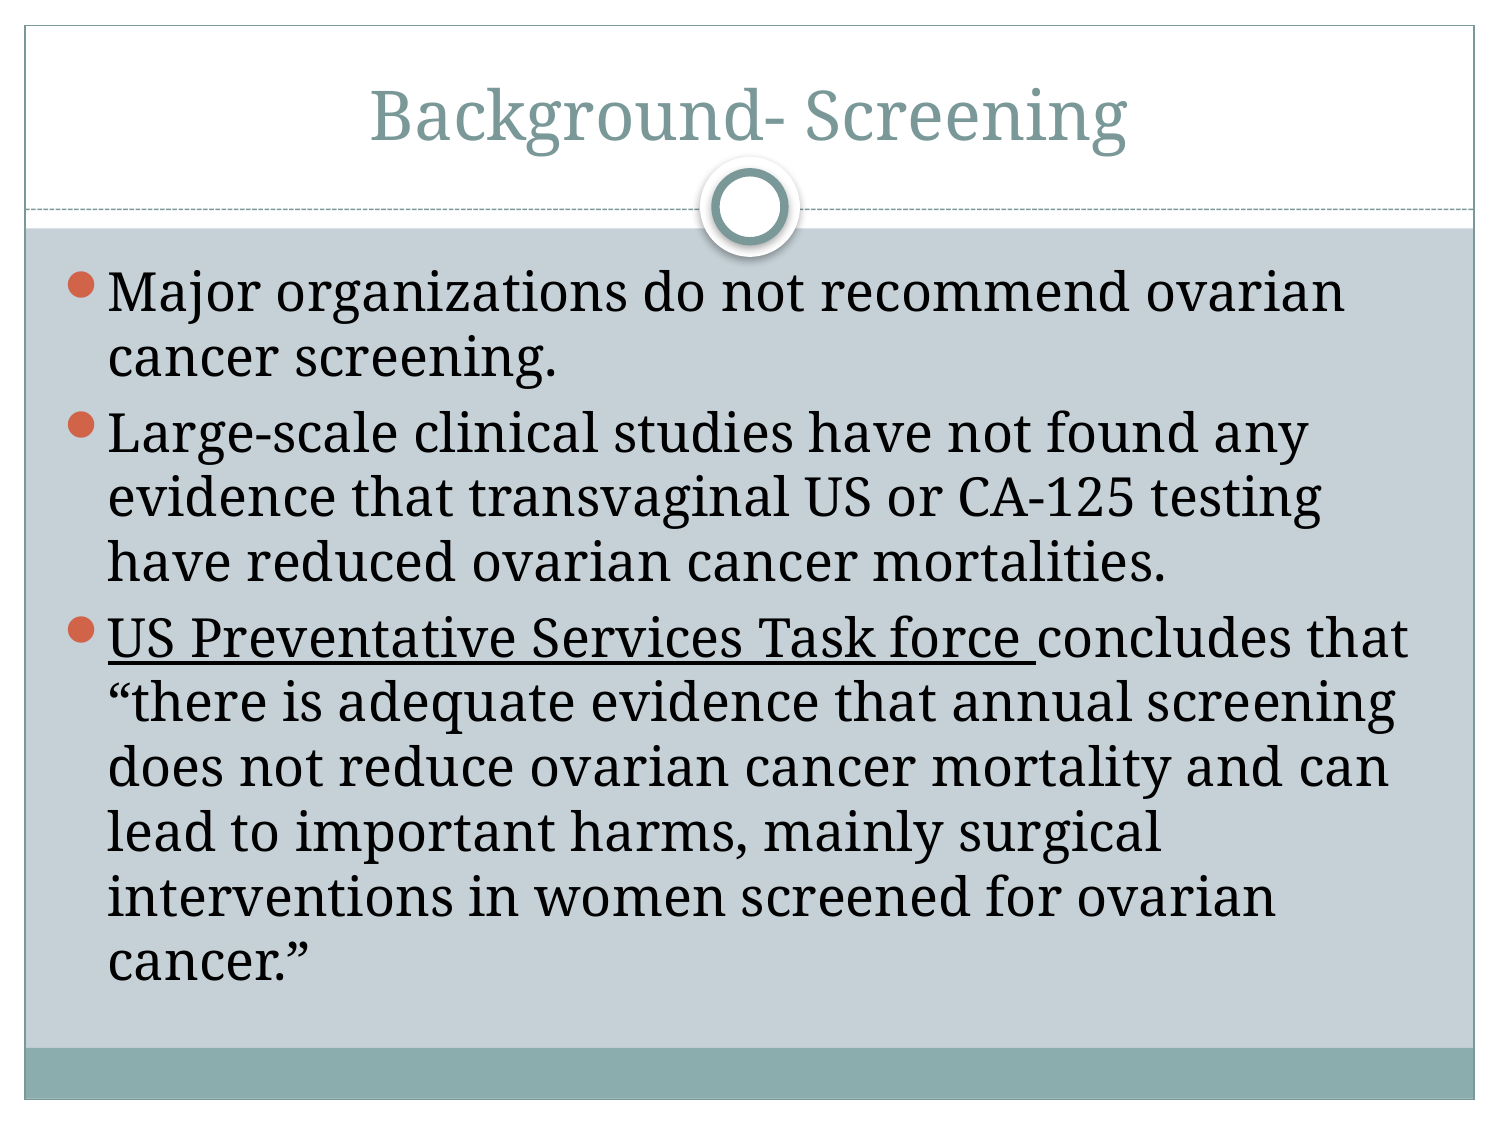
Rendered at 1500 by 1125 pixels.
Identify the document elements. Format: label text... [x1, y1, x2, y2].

list Major organizations do not recommend ovarian cancer screening. Large-scale clinical studies have not found any evidence that transvaginal US or CA-125 testing have reduced ovarian cancer mortalities. US Preventative Services Task force concludes that “there is adequate evidence that annual screening does not reduce ovarian cancer mortality and can lead to important harms, mainly surgical interventions in women screened for ovarian cancer.” [49, 250, 1445, 1001]
title Background- Screening [49, 37, 1450, 162]
